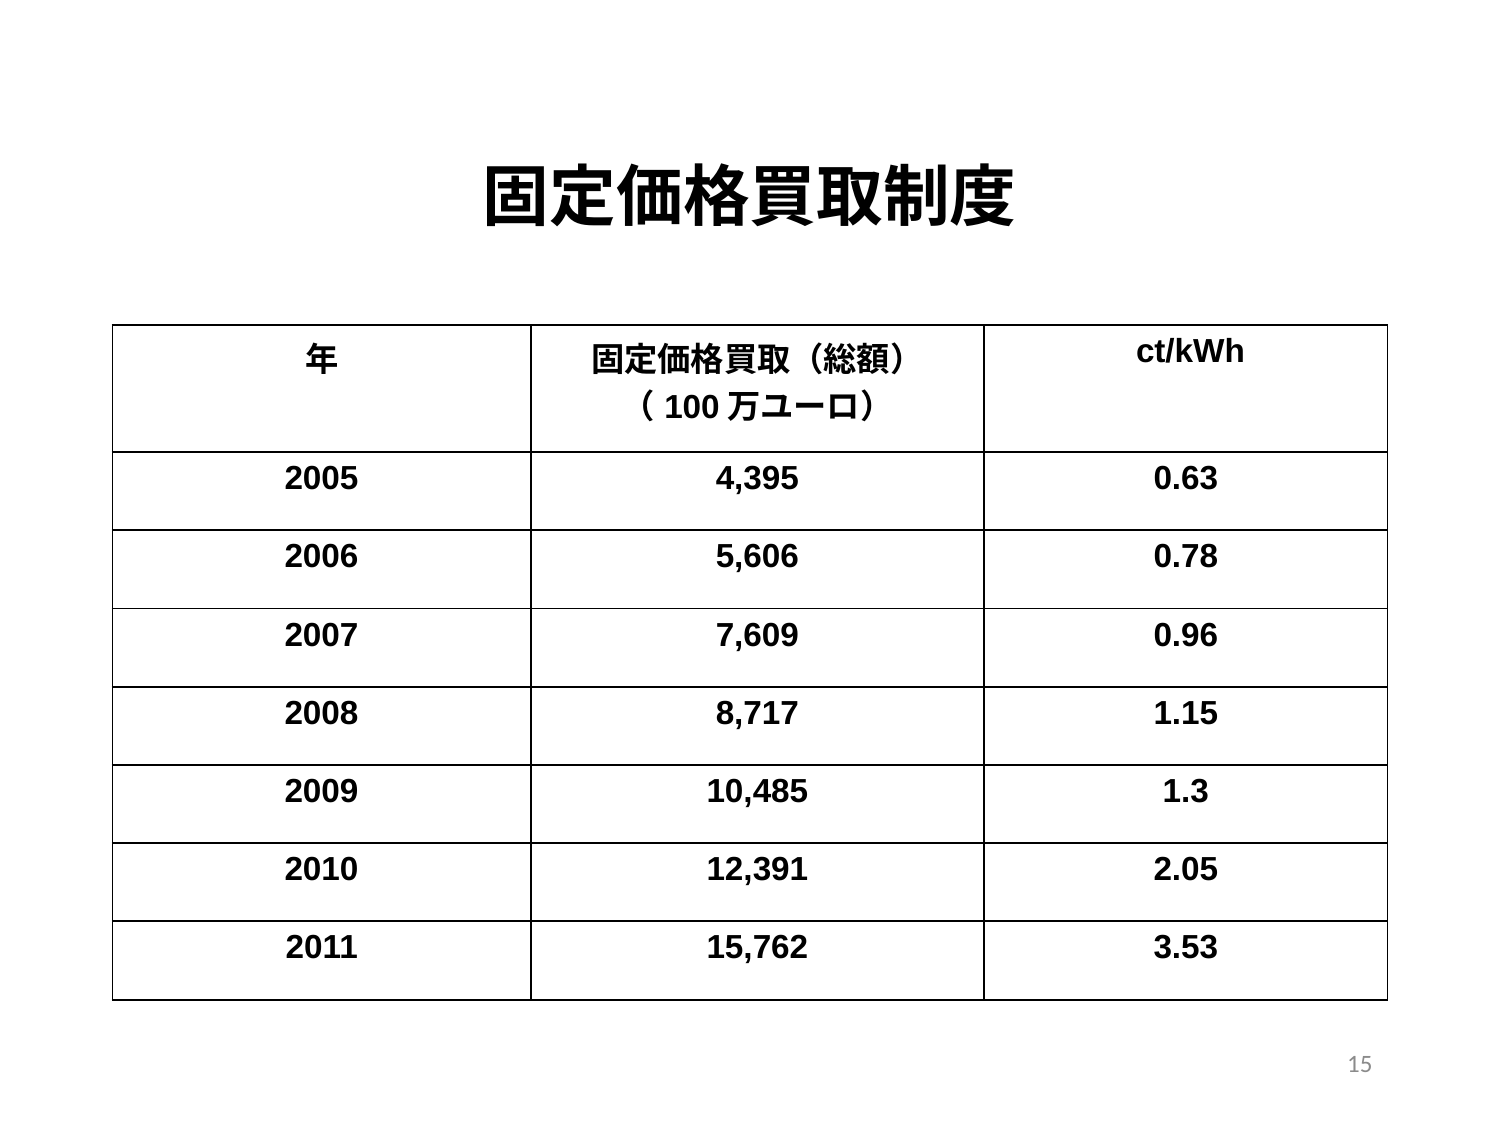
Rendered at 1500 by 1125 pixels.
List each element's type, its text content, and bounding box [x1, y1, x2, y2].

table_cell 2006 [113, 531, 530, 608]
table_cell 1.3 [985, 766, 1387, 842]
table_cell 2010 [113, 844, 530, 920]
slide_number 15 [1074, 1025, 1388, 1100]
title 固定価格買取制度 [112, 99, 1388, 288]
table_cell 2009 [113, 766, 530, 842]
table_cell 7,609 [532, 609, 983, 686]
table_cell 2.05 [985, 844, 1387, 920]
table_cell 12,391 [532, 844, 983, 920]
table_cell 1.15 [985, 688, 1387, 764]
table_header 固定価格買取（総額） （100万ユーロ） [532, 326, 983, 451]
table_cell 5,606 [532, 531, 983, 608]
table_cell 3.53 [985, 922, 1387, 999]
table_cell 4,395 [532, 453, 983, 529]
table_cell 8,717 [532, 688, 983, 764]
table_cell 10,485 [532, 766, 983, 842]
table_cell 0.96 [985, 609, 1387, 686]
table_cell 0.78 [985, 531, 1387, 608]
table_header 年 [113, 326, 530, 451]
table_header ct/kWh [985, 326, 1387, 451]
table_cell 2007 [113, 609, 530, 686]
table_cell 15,762 [532, 922, 983, 999]
table_cell 0.63 [985, 453, 1387, 529]
table_cell 2008 [113, 688, 530, 764]
table_cell 2011 [113, 922, 530, 999]
table_cell 2005 [113, 453, 530, 529]
